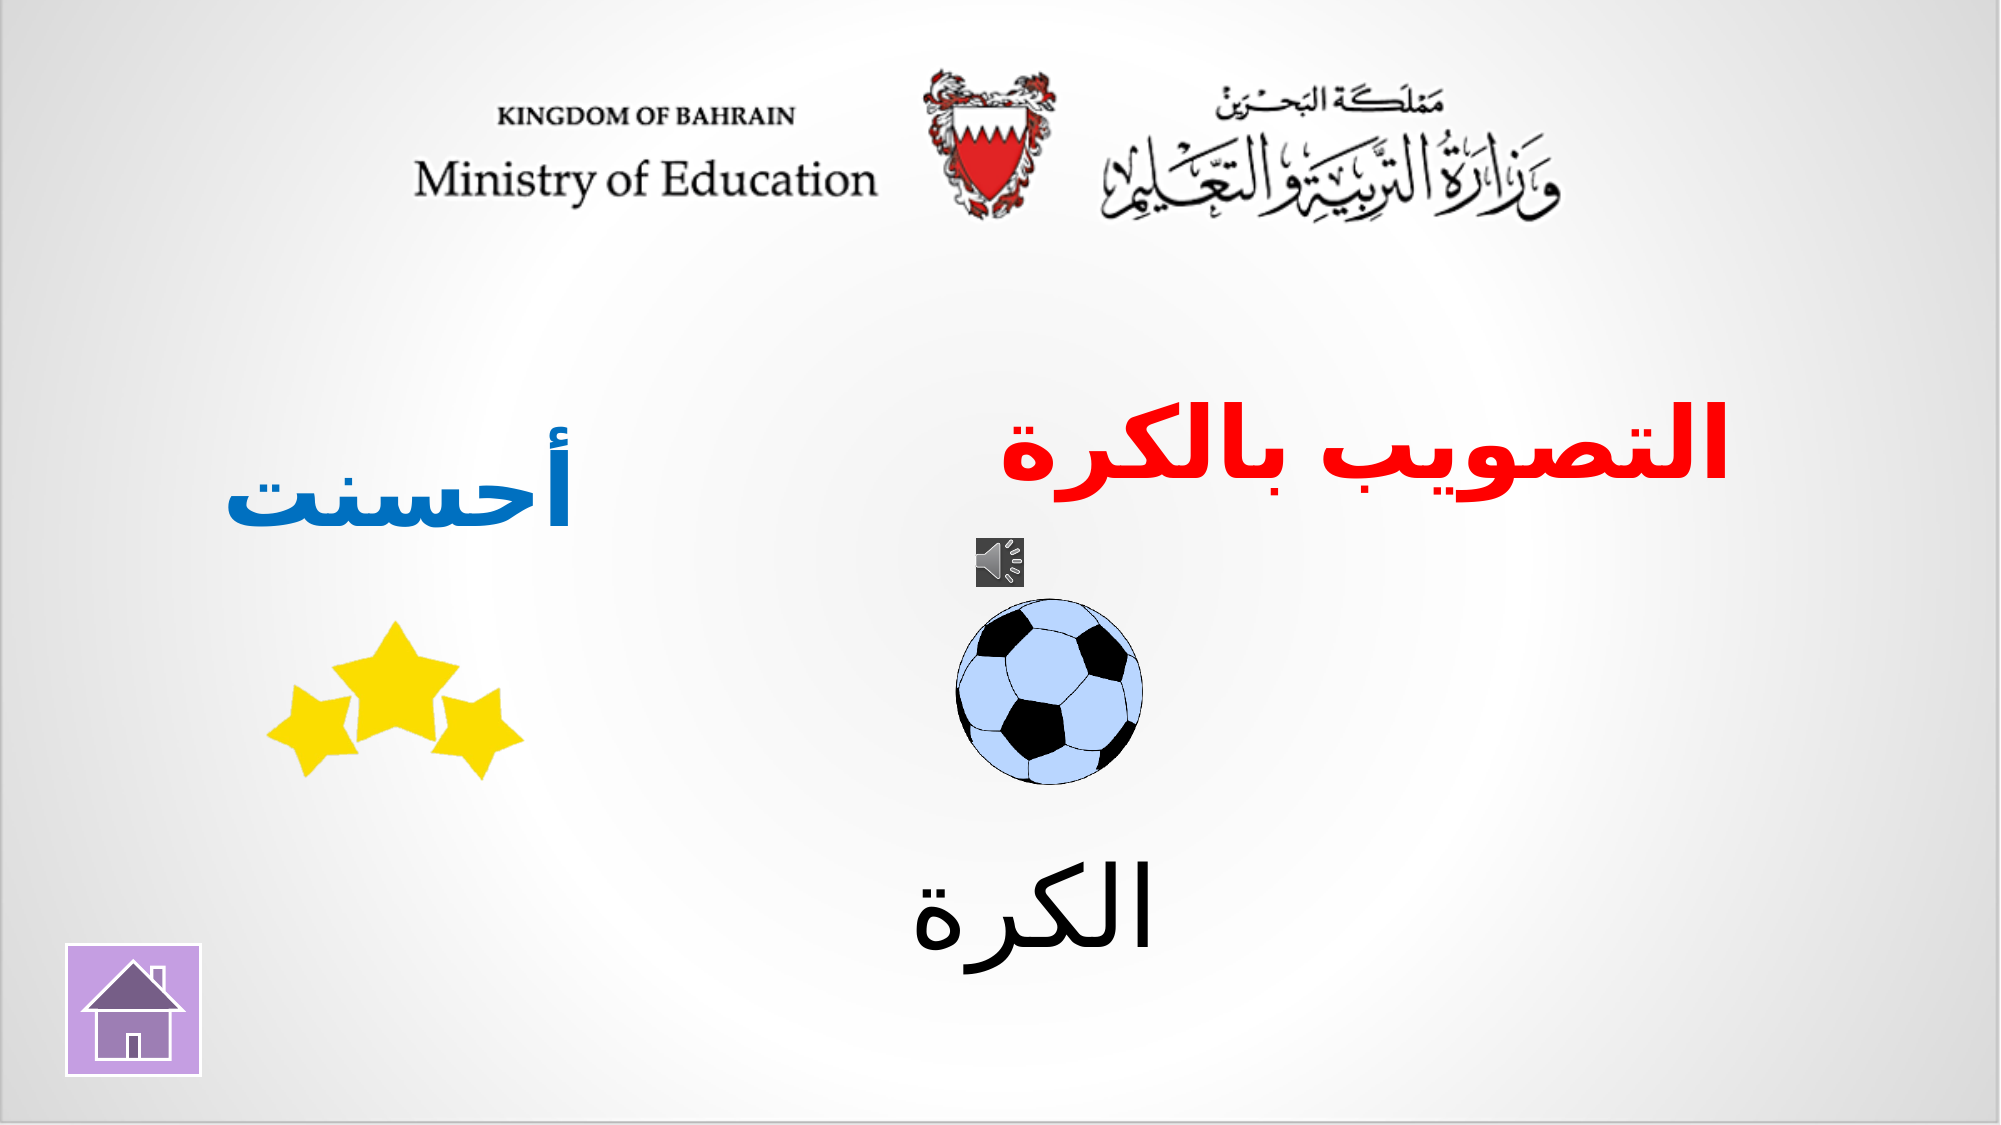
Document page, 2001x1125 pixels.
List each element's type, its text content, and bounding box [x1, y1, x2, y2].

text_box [974, 537, 1025, 588]
picture [0, 0, 2001, 1125]
text_box الكرة [894, 827, 1203, 978]
text_box [65, 943, 202, 1077]
text_box التصويب بالكرة [984, 370, 1750, 506]
text_box أحسنت [207, 418, 593, 554]
